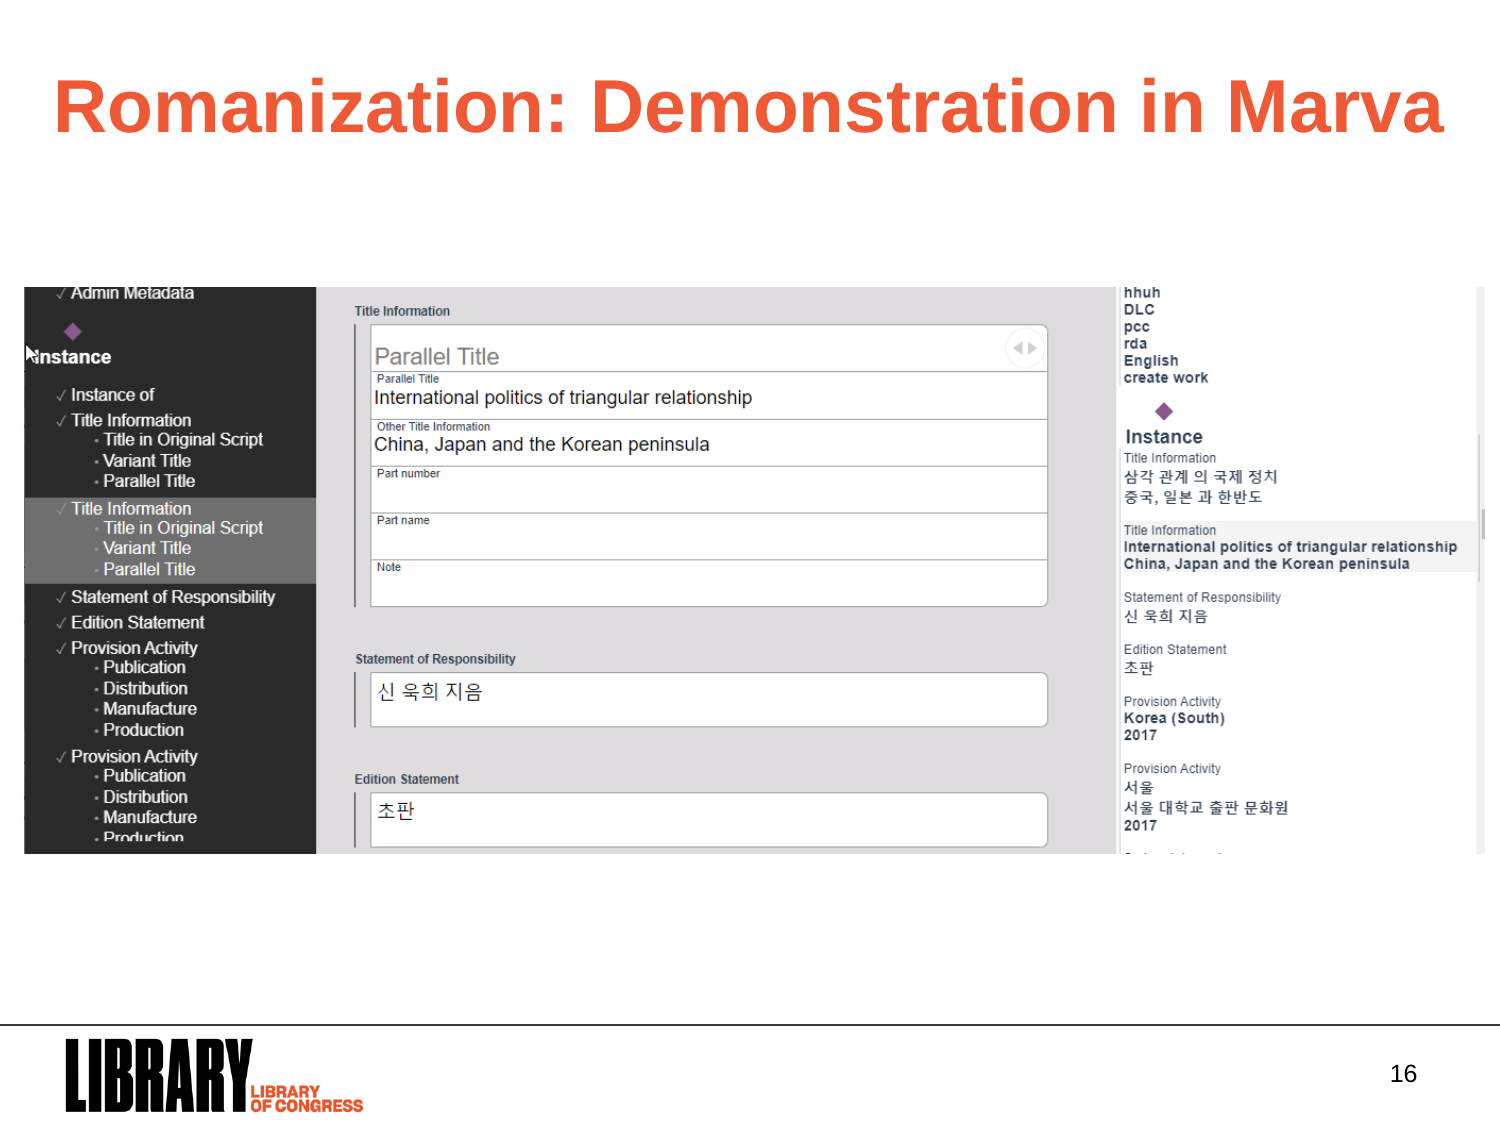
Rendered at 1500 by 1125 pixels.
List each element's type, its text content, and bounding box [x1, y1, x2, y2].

text_box Romanization: Demonstration in Marva [38, 49, 1500, 155]
picture [24, 287, 1485, 854]
picture [62, 1035, 366, 1115]
